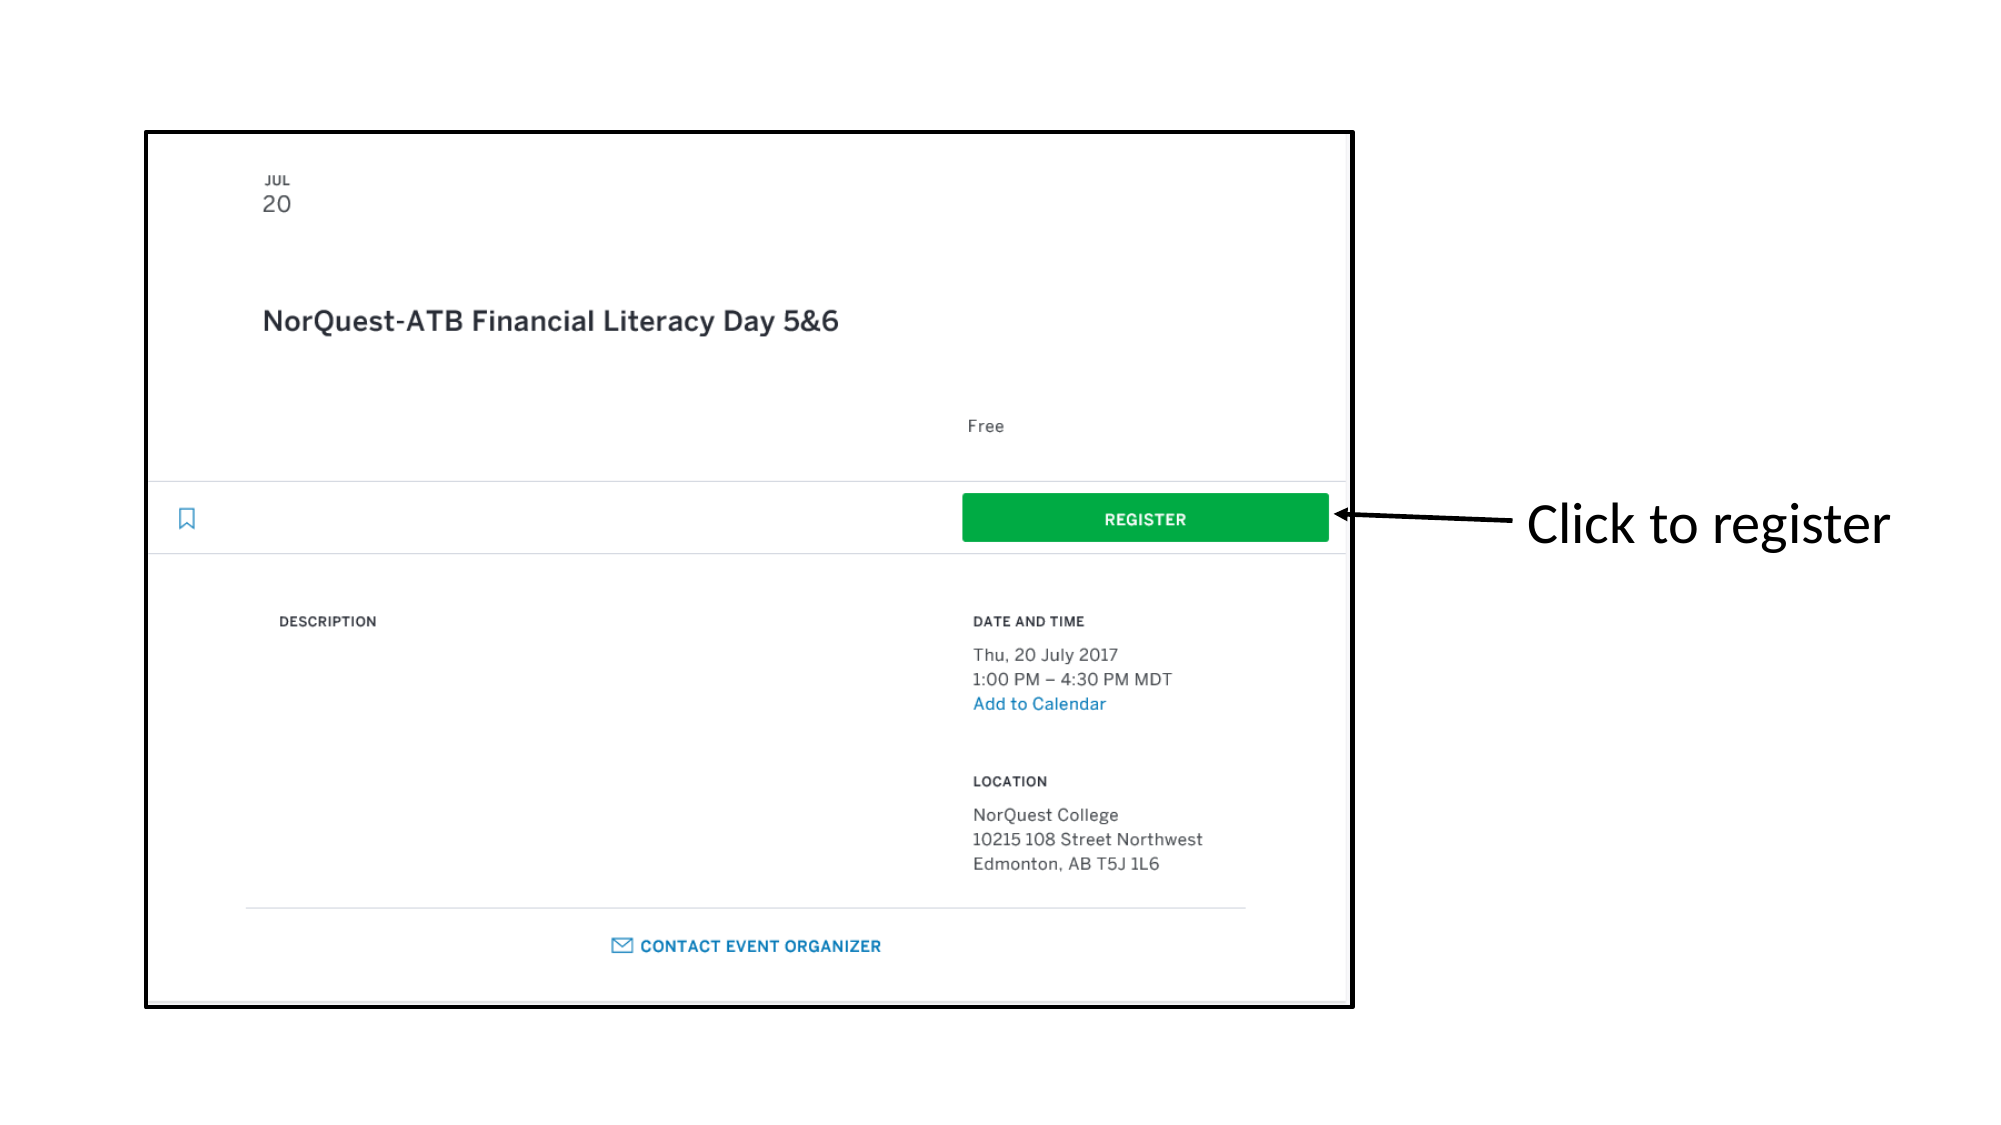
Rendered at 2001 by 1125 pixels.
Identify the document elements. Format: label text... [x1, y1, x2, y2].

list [148, 134, 1351, 1005]
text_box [1333, 513, 1513, 522]
text_box Click to register [1512, 478, 1959, 563]
